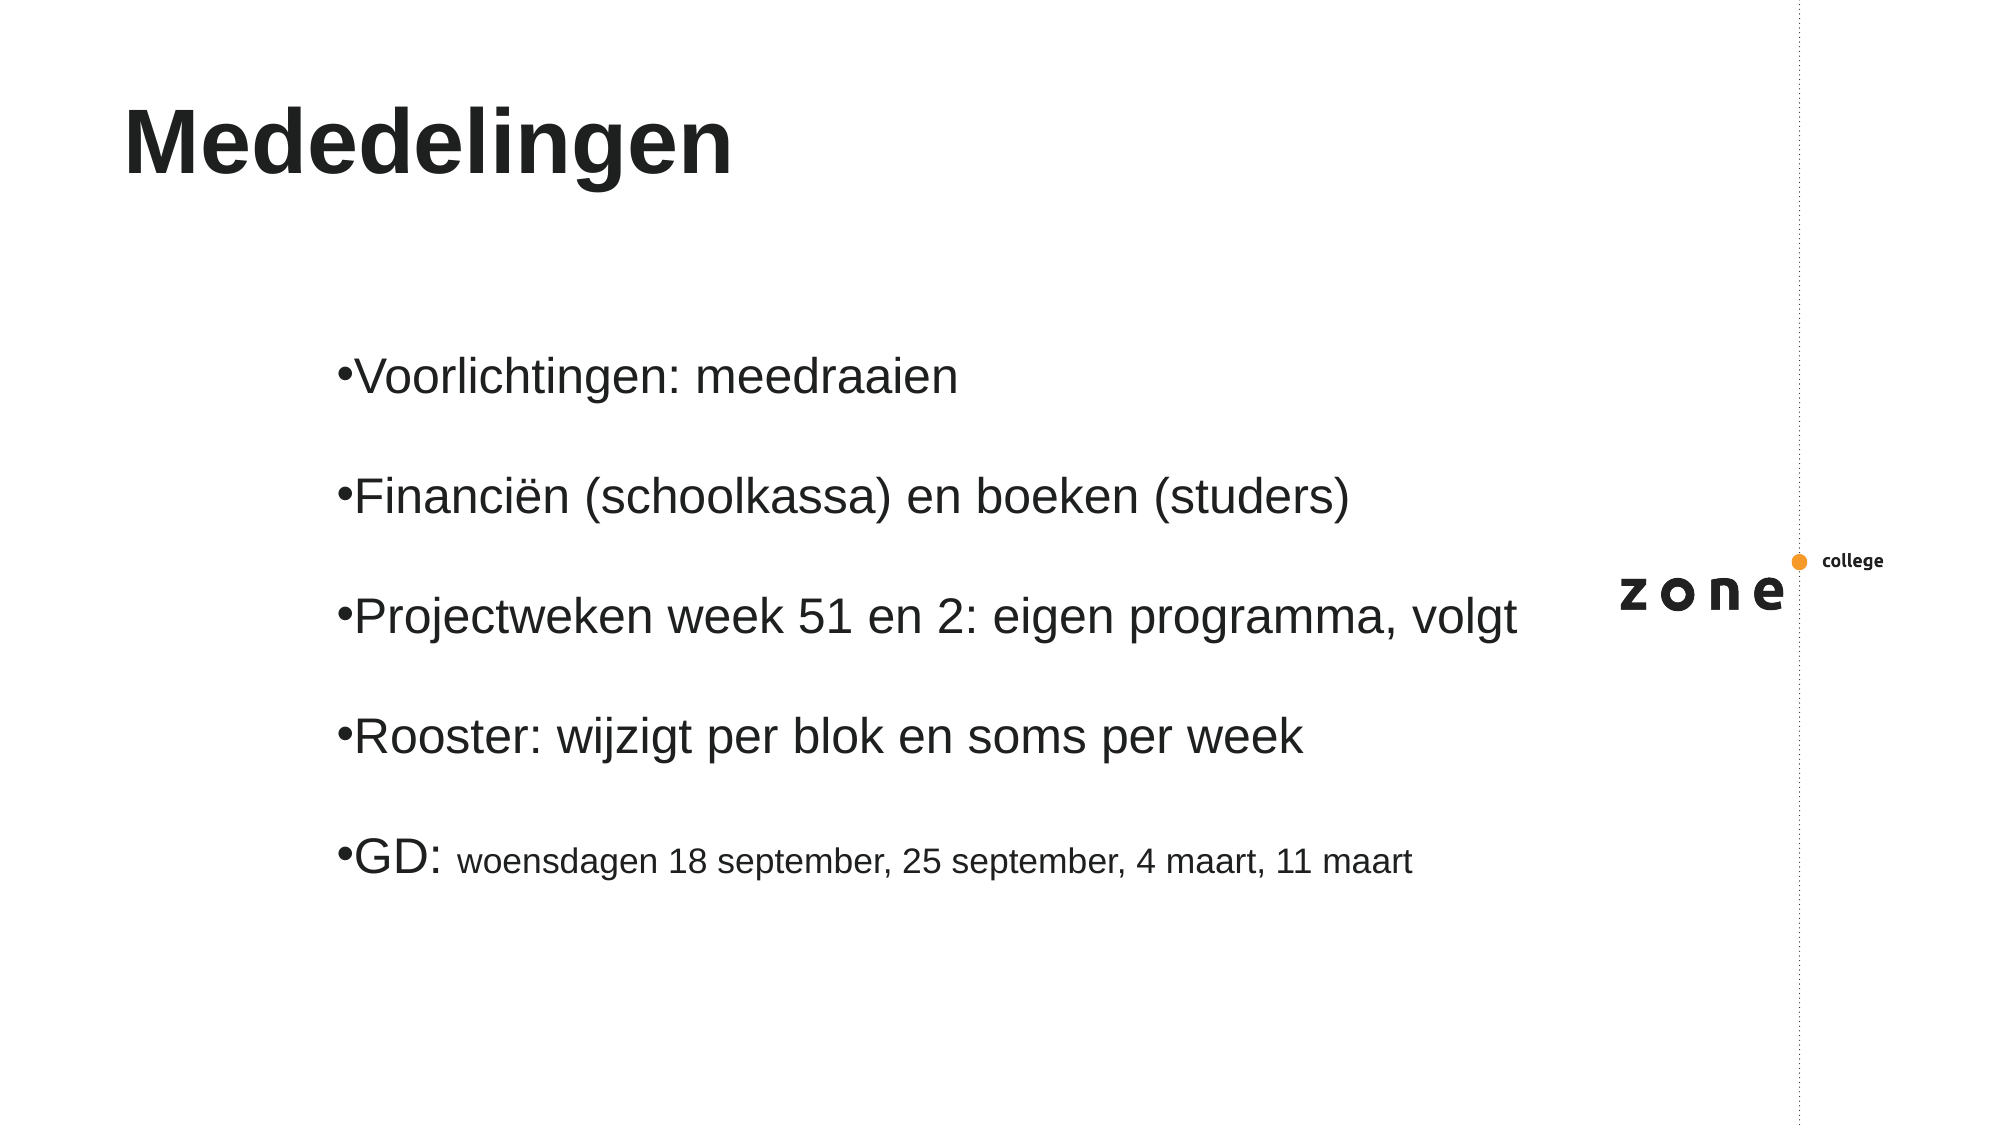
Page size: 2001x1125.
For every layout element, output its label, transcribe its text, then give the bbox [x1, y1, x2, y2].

title Mededelingen [124, 94, 1607, 272]
picture [1596, 0, 2001, 1125]
list Voorlichtingen: meedraaien Financiën (schoolkassa) en boeken (studers) Projectweken week 51 en 2: eigen programma, volgt Rooster: wijzigt per blok en soms per week GD: woensdagen 18 september, 25 september, 4 maart, 11 maart [336, 283, 1607, 998]
